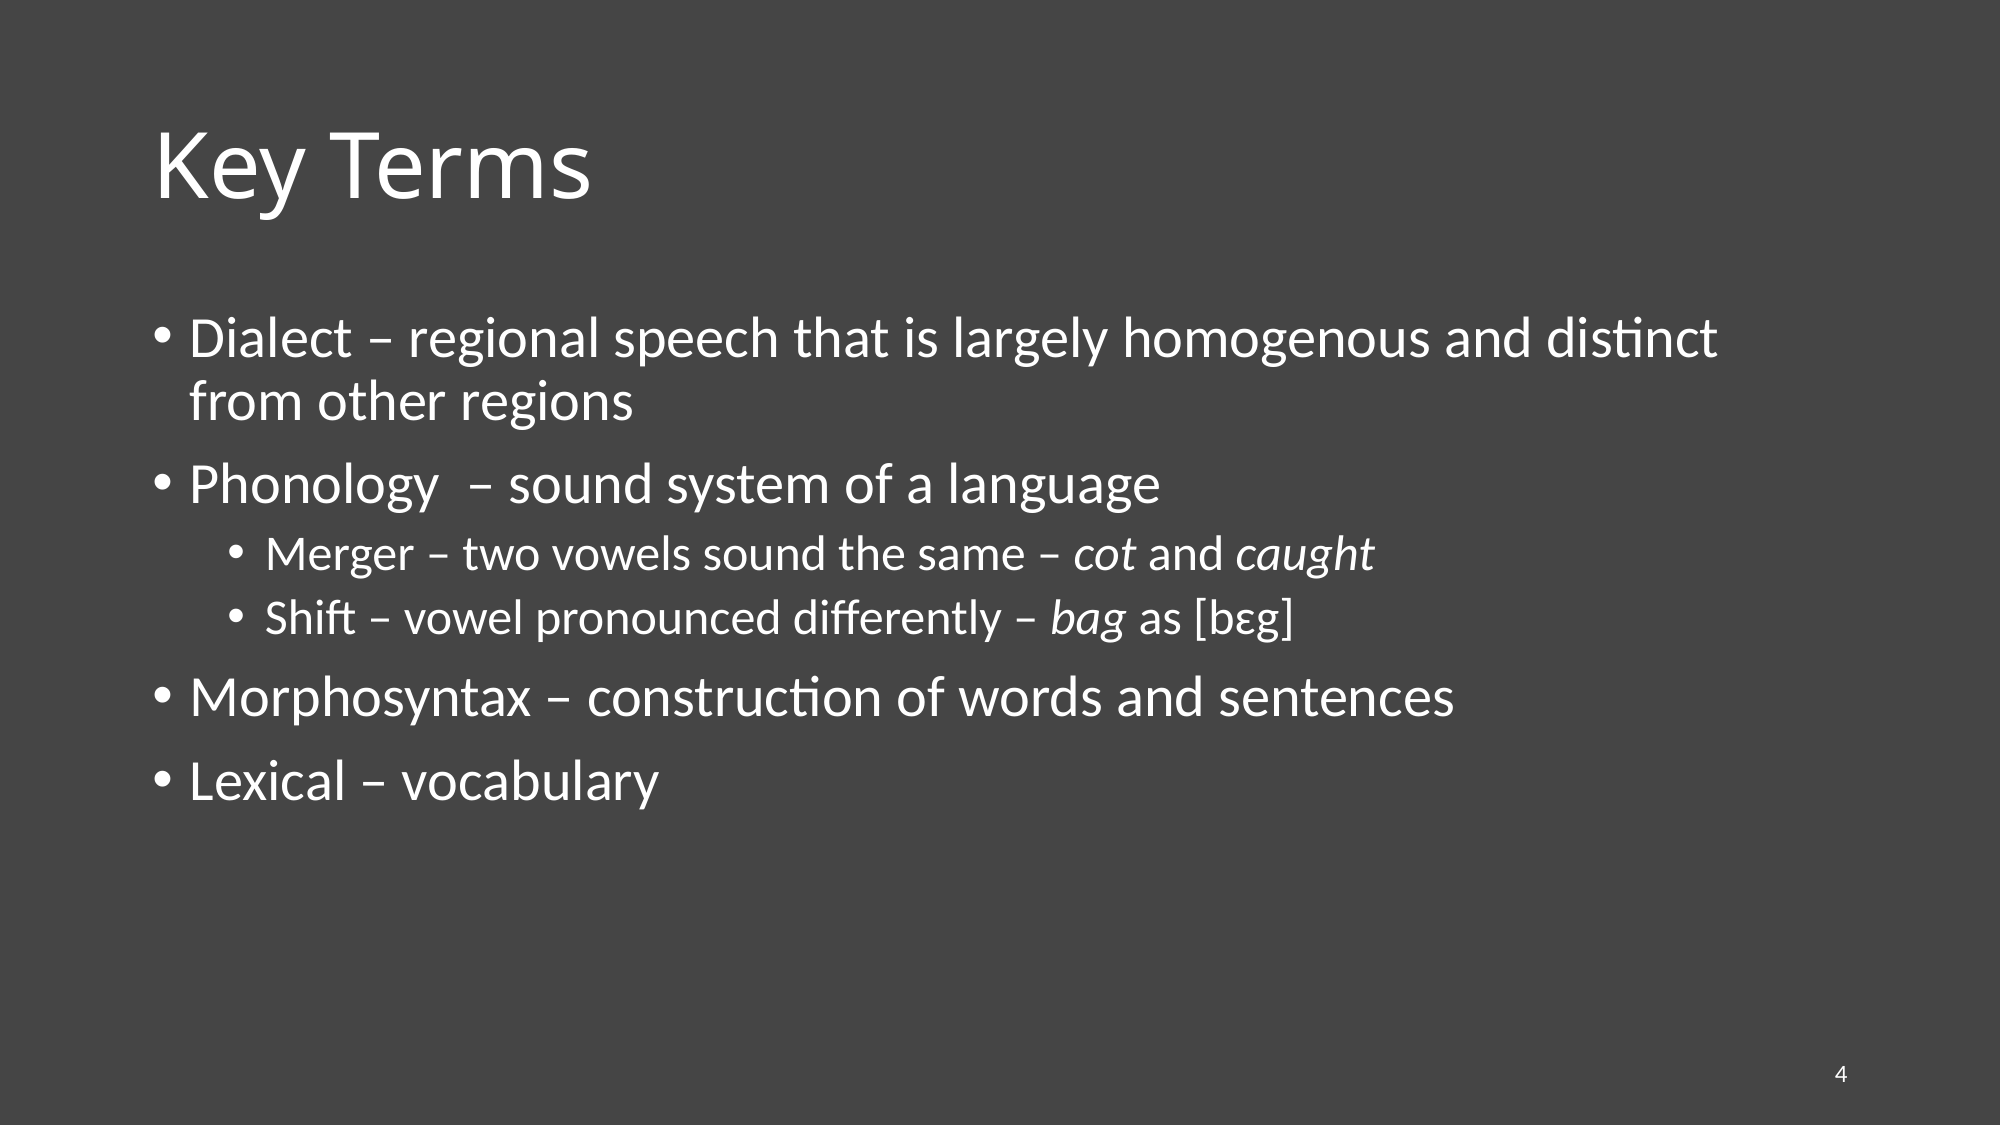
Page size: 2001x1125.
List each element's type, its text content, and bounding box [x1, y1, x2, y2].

title Key Terms [137, 59, 1863, 278]
list Dialect – regional speech that is largely homogenous and distinct from other regions Phonology – sound system of a language Merger – two vowels sound the same – cot and caught Shift – vowel pronounced differently – bag as [bɛg] Morphosyntax – construction of words and sentences Lexical – vocabulary [137, 299, 1863, 1014]
slide_number 4 [1412, 1042, 1863, 1103]
